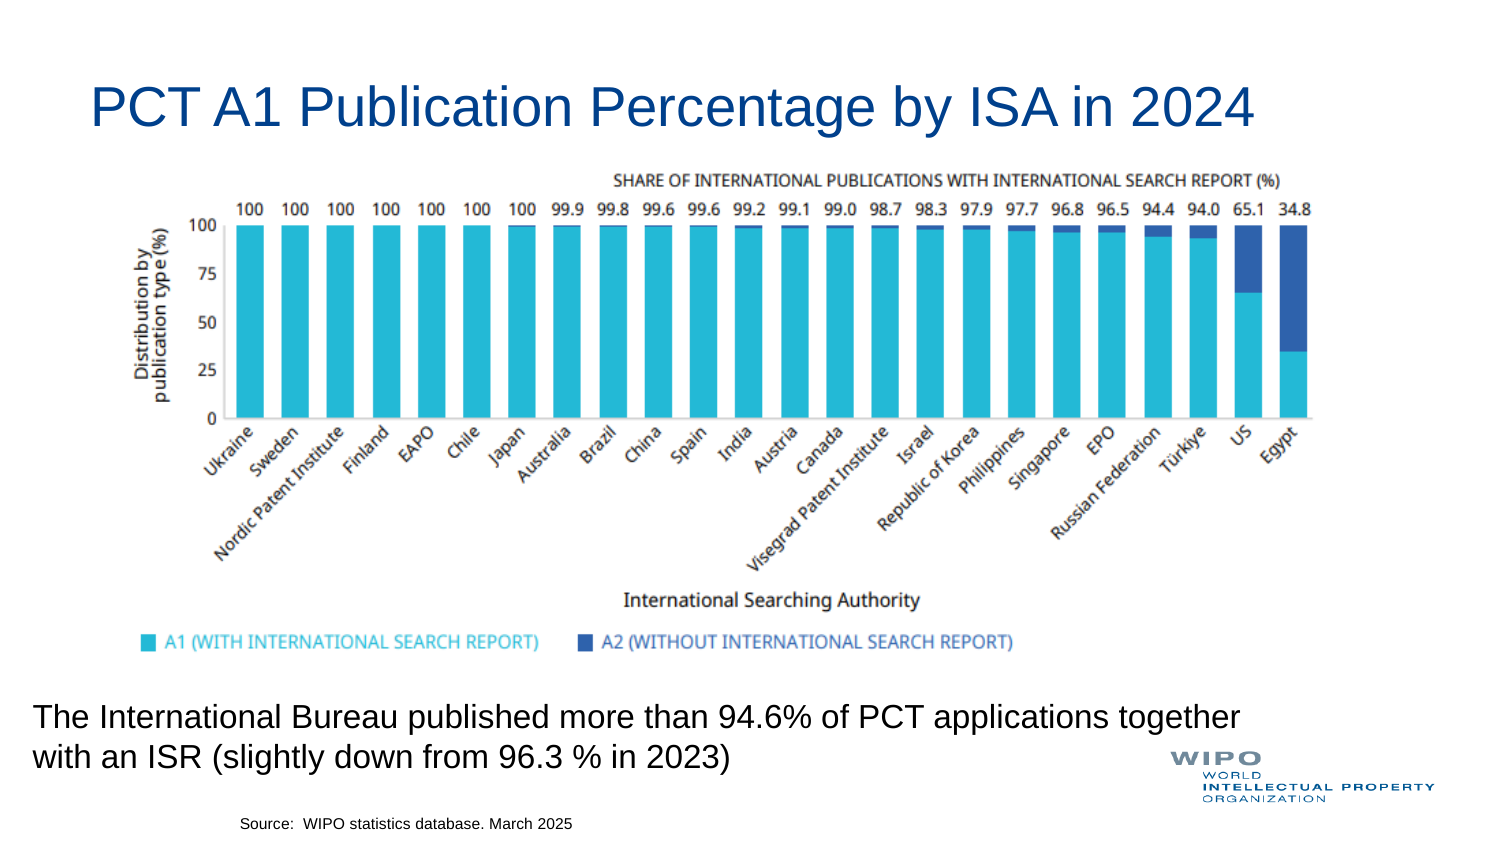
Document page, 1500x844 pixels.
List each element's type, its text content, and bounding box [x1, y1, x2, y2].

picture [0, 0, 1500, 844]
title PCT A1 Publication Percentage by ISA in 2024 [75, 33, 1425, 175]
text_box Source: WIPO statistics database. March 2025 [225, 806, 788, 840]
list The International Bureau published more than 94.6% of PCT applications together with an ISR (slightly down from 96.3 % in 2023) [17, 687, 1292, 829]
